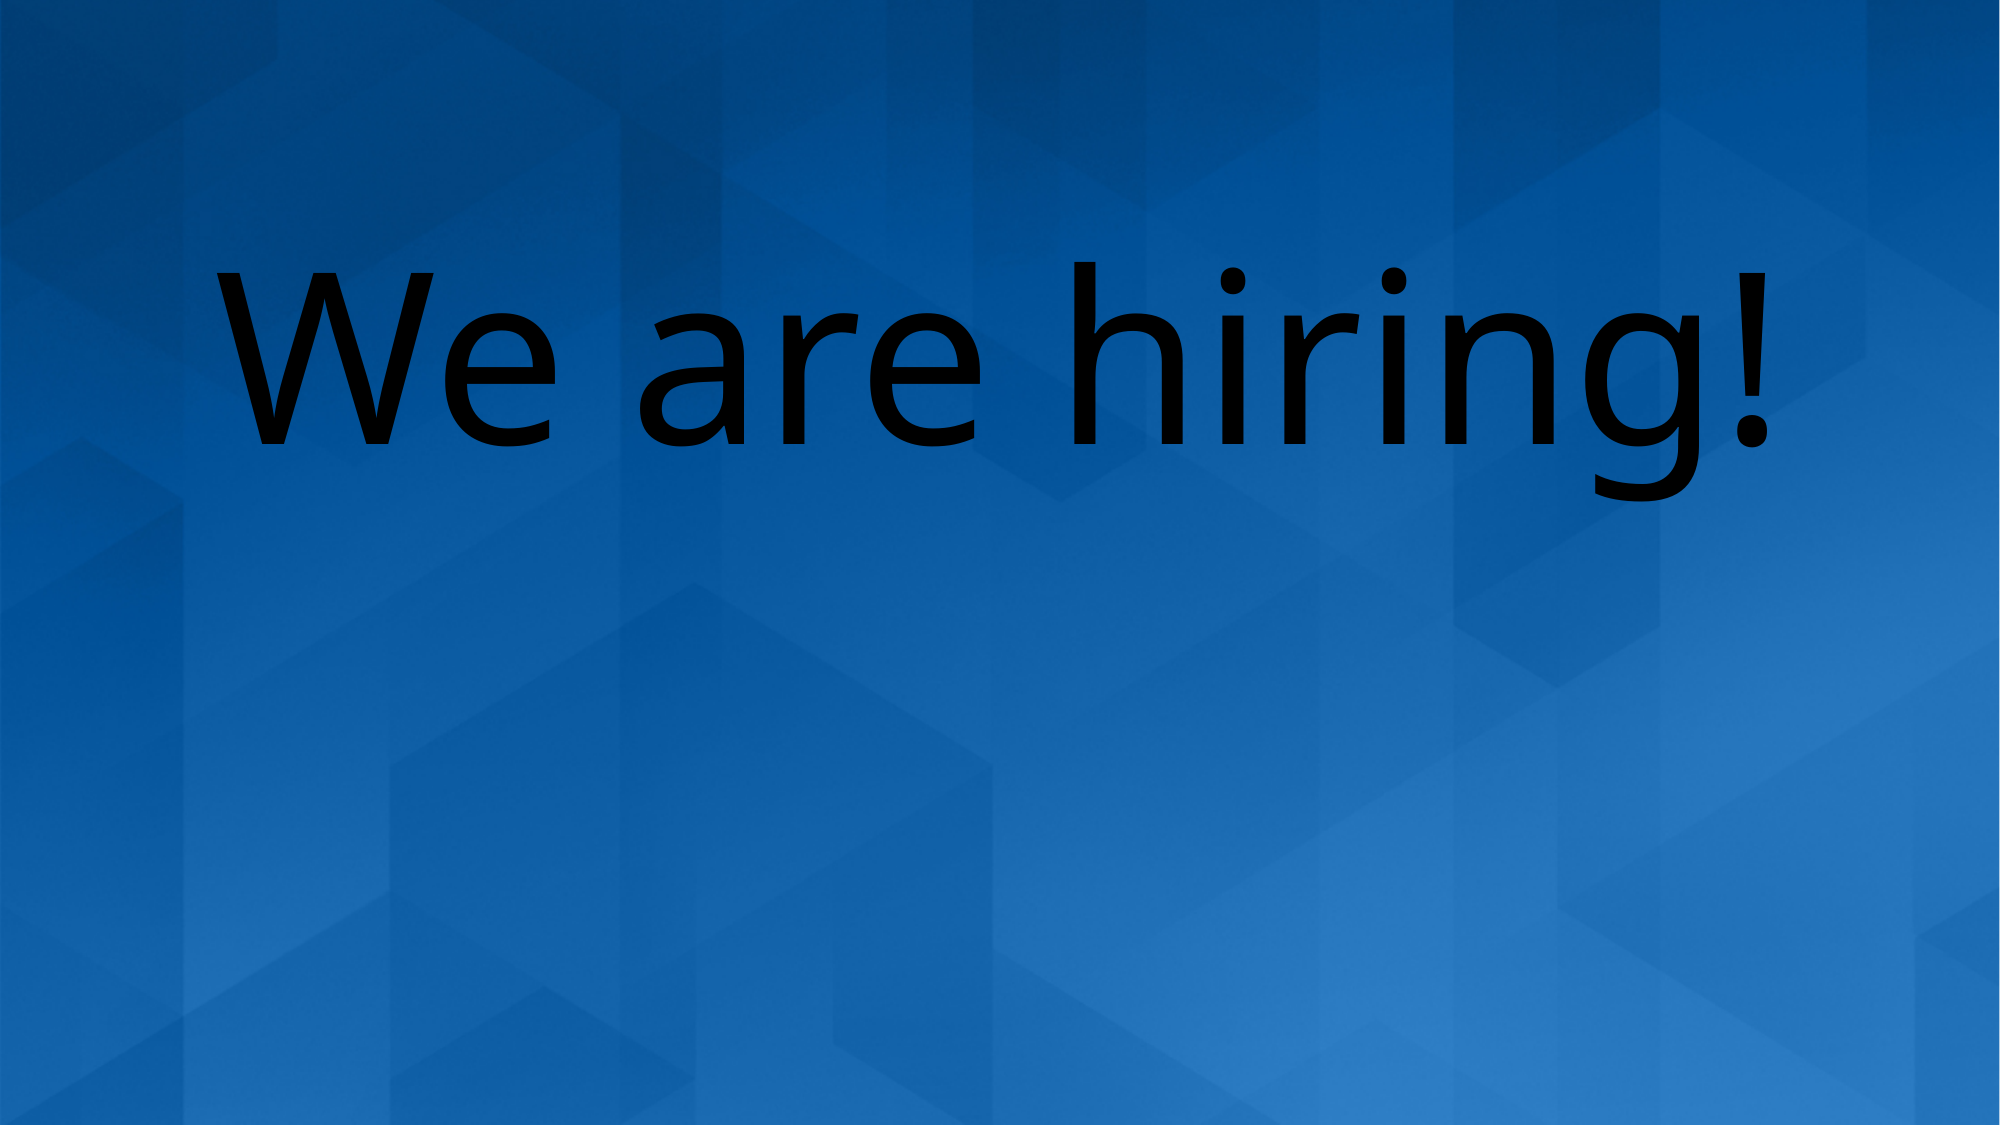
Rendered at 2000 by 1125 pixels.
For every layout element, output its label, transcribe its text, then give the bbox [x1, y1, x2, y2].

list We are hiring! [85, 237, 1914, 566]
picture [0, 0, 2000, 1125]
